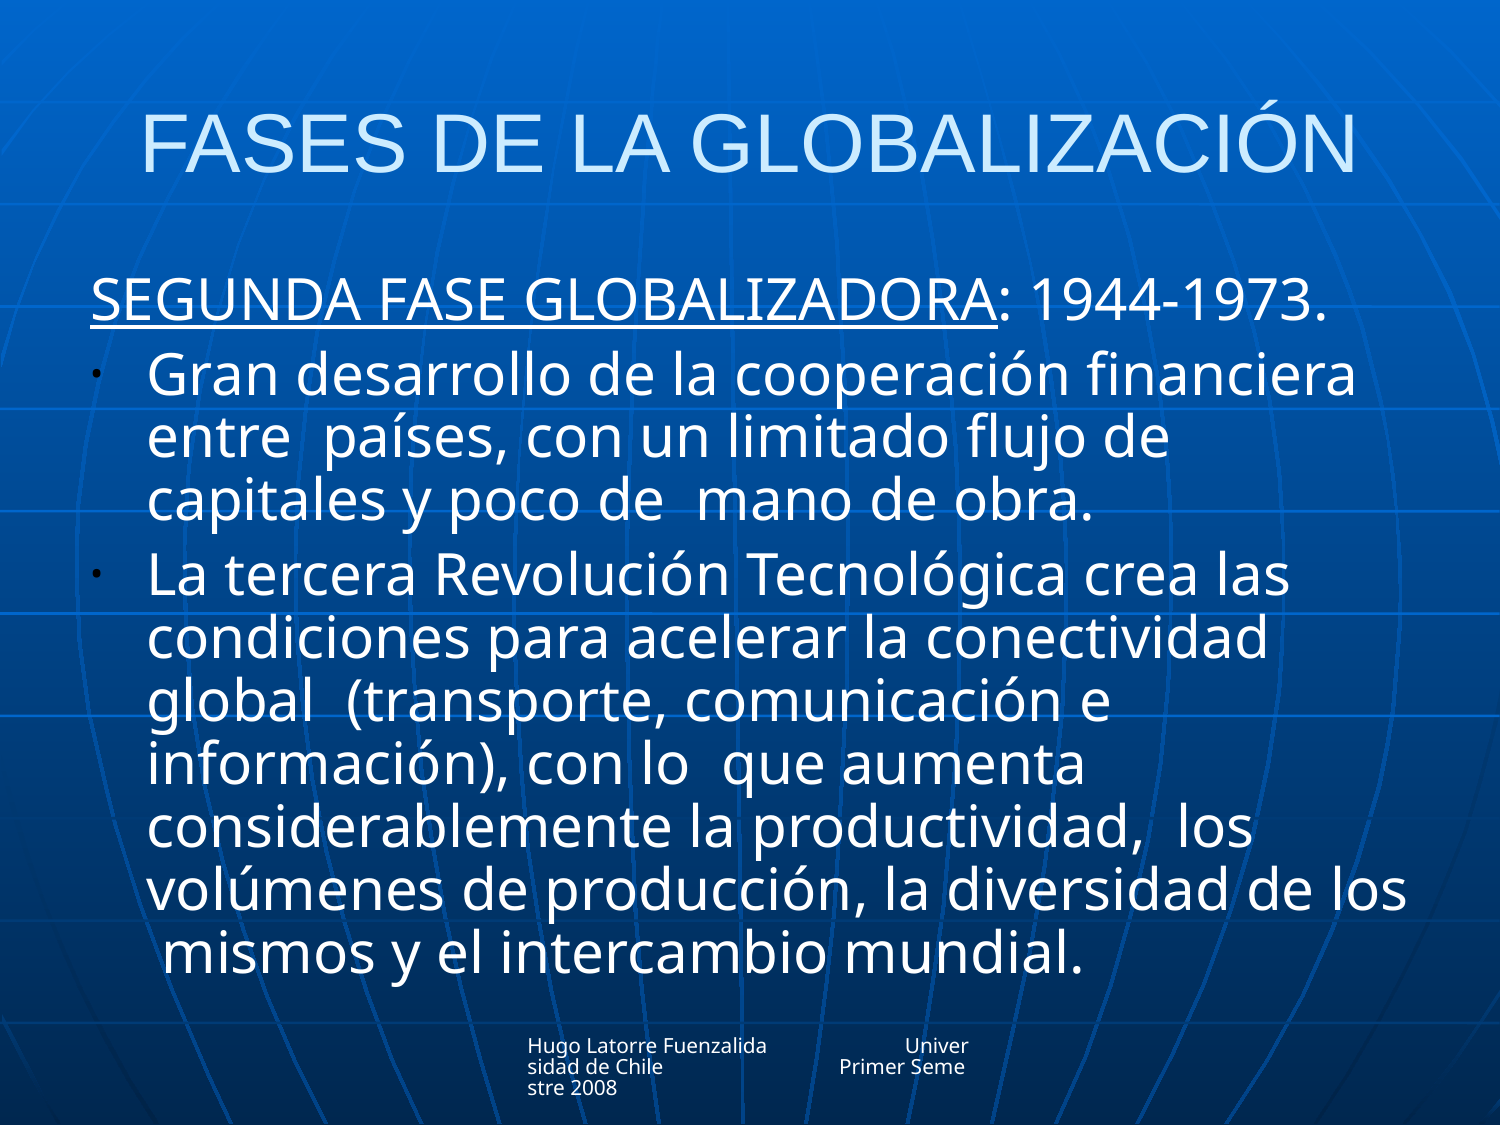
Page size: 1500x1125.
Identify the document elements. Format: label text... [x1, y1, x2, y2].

footer Hugo Latorre Fuenzalida Universidad de Chile Primer Semestre 2008 [512, 1024, 988, 1101]
title FASES DE LA GLOBALIZACIÓN [74, 45, 1426, 233]
list SEGUNDA FASE GLOBALIZADORA: 1944-1973. Gran desarrollo de la cooperación financiera entre países, con un limitado flujo de capitales y poco de mano de obra. La tercera Revolución Tecnológica crea las condiciones para acelerar la conectividad global (transporte, comunicación e información), con lo que aumenta considerablemente la productividad, los volúmenes de producción, la diversidad de los mismos y el intercambio mundial. [74, 262, 1426, 1006]
